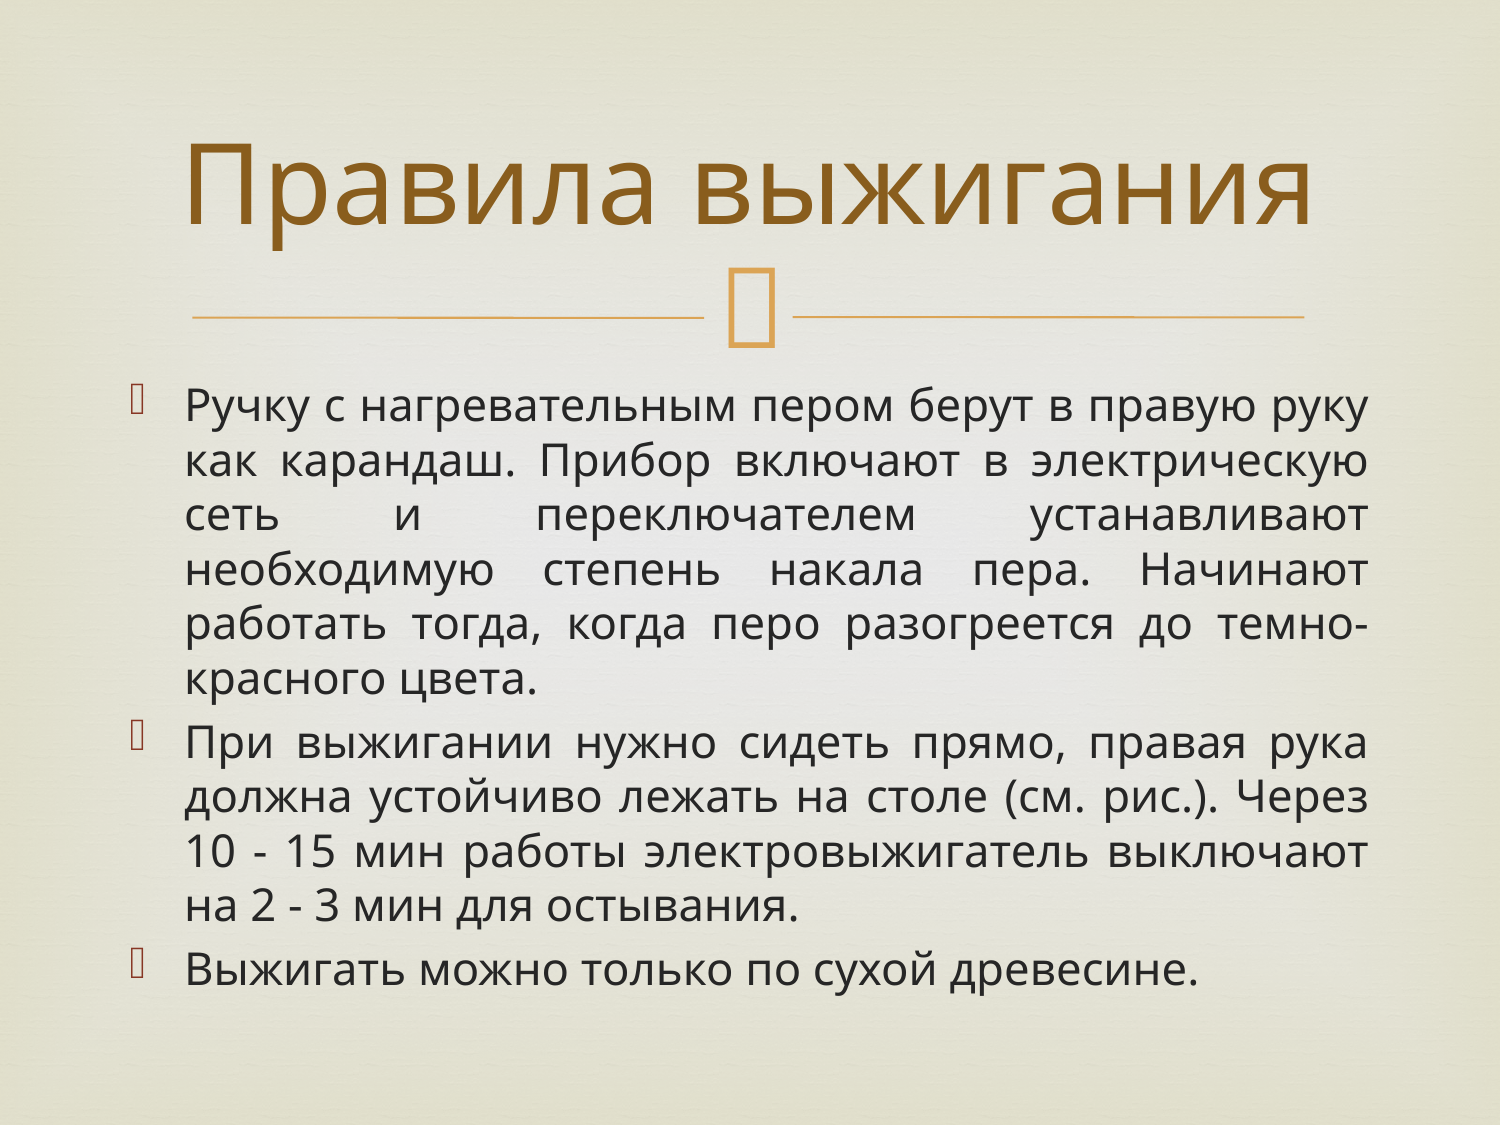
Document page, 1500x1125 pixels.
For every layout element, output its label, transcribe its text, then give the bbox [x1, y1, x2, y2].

list Ручку с нагревательным пером берут в правую руку как карандаш. Прибор включают в электрическую сеть и переключателем устанавливают необходимую степень накала пера. Начинают работать тогда, когда перо разогреется до темно-красного цвета. При выжигании нужно сидеть прямо, правая рука должна устойчиво лежать на столе (см. рис.). Через 10 - 15 мин работы электровыжигатель выключают на 2 - 3 мин для остывания. Выжигать можно только по сухой древесине. [114, 368, 1386, 1005]
title Правила выжигания [112, 93, 1386, 267]
